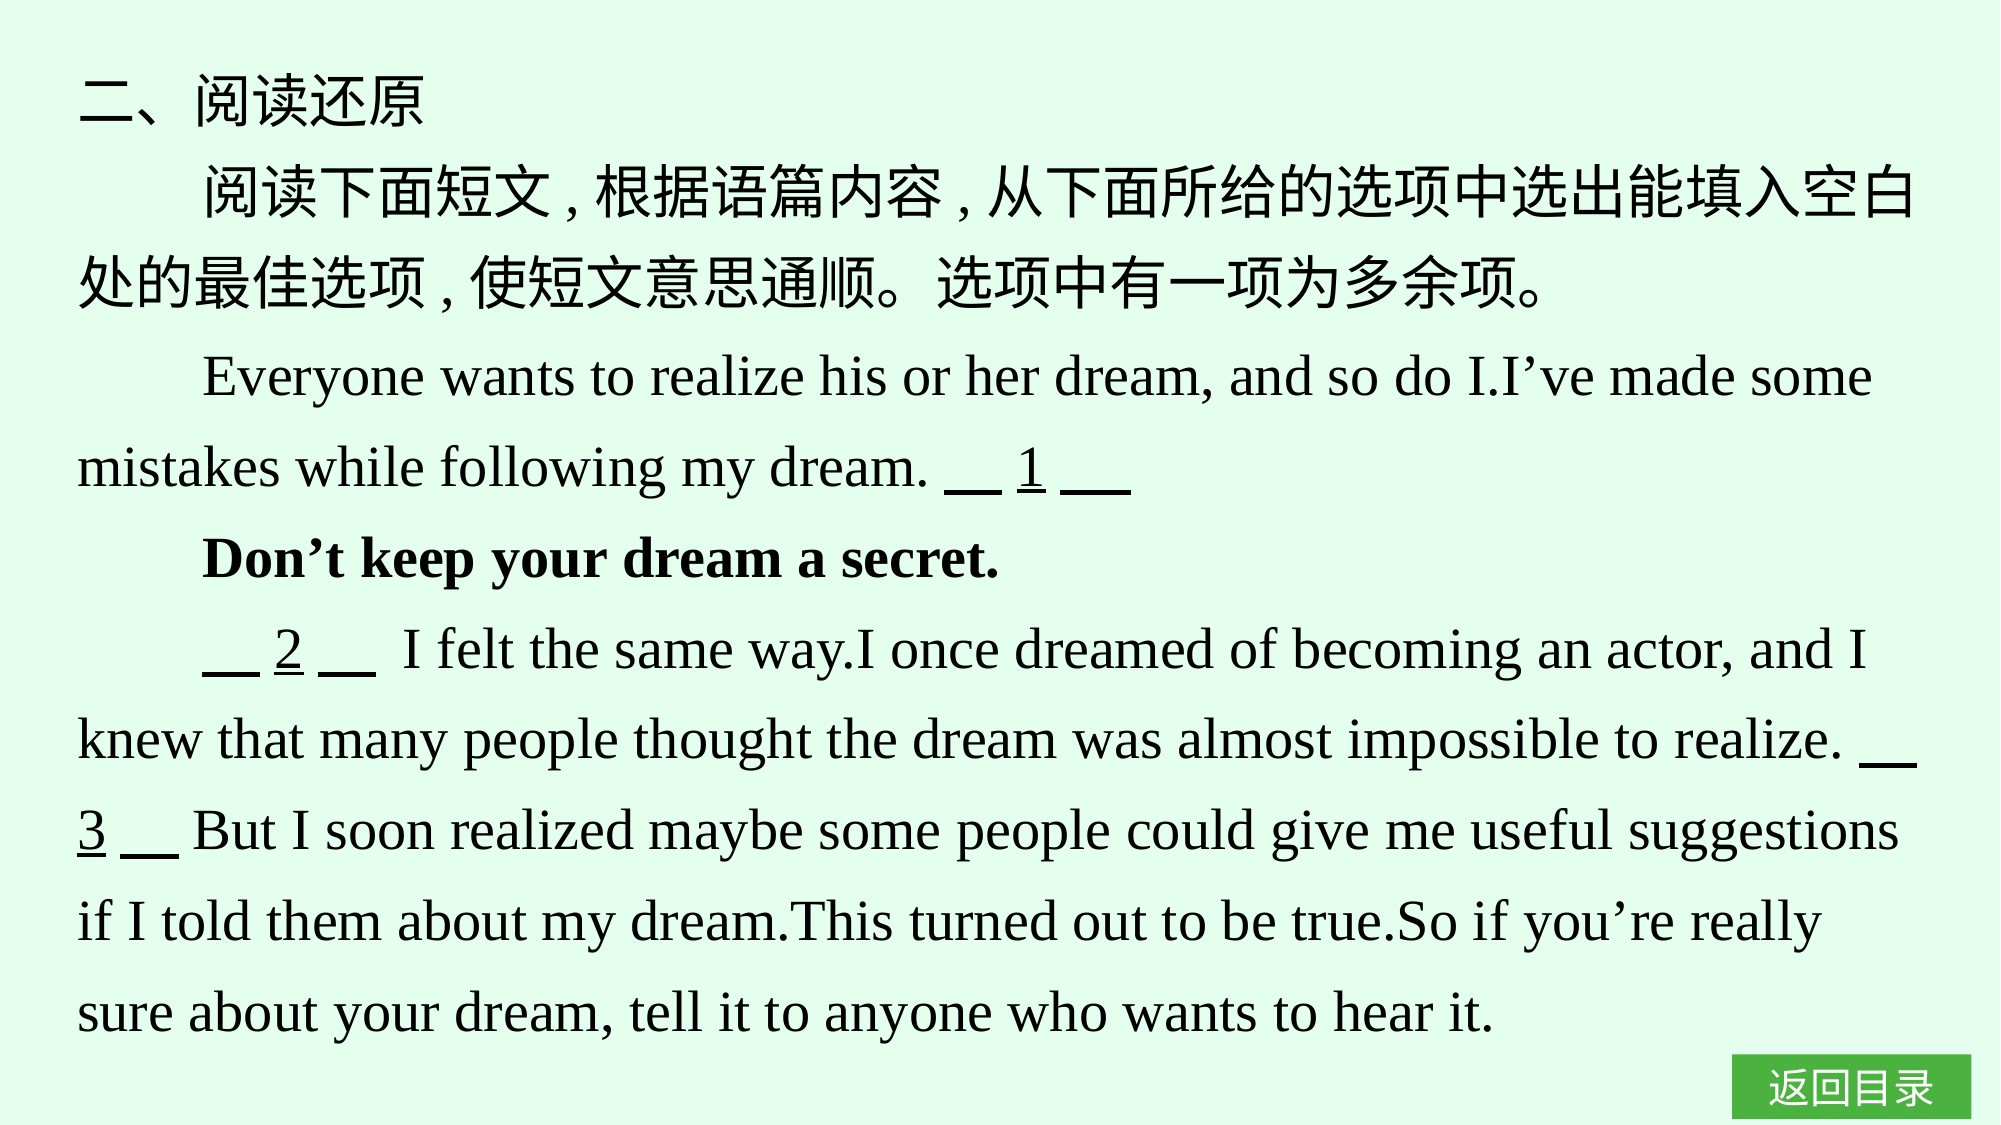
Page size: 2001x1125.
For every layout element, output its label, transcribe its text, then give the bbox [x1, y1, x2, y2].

text_box 二、阅读还原 阅读下面短文,根据语篇内容,从下面所给的选项中选出能填入空白处的最佳选项,使短文意思通顺。选项中有一项为多余项。 Everyone wants to realize his or her dream, and so do I.I’ve made some mistakes while following my dream. 1 Don’t keep your dream a secret. 2 I felt the same way.I once dreamed of becoming an actor, and I knew that many people thought the dream was almost impossible to realize. 3 But I soon realized maybe some people could give me useful suggestions if I told them about my dream.This turned out to be true.So if you’re really sure about your dream, tell it to anyone who wants to hear it. [62, 35, 1938, 1051]
